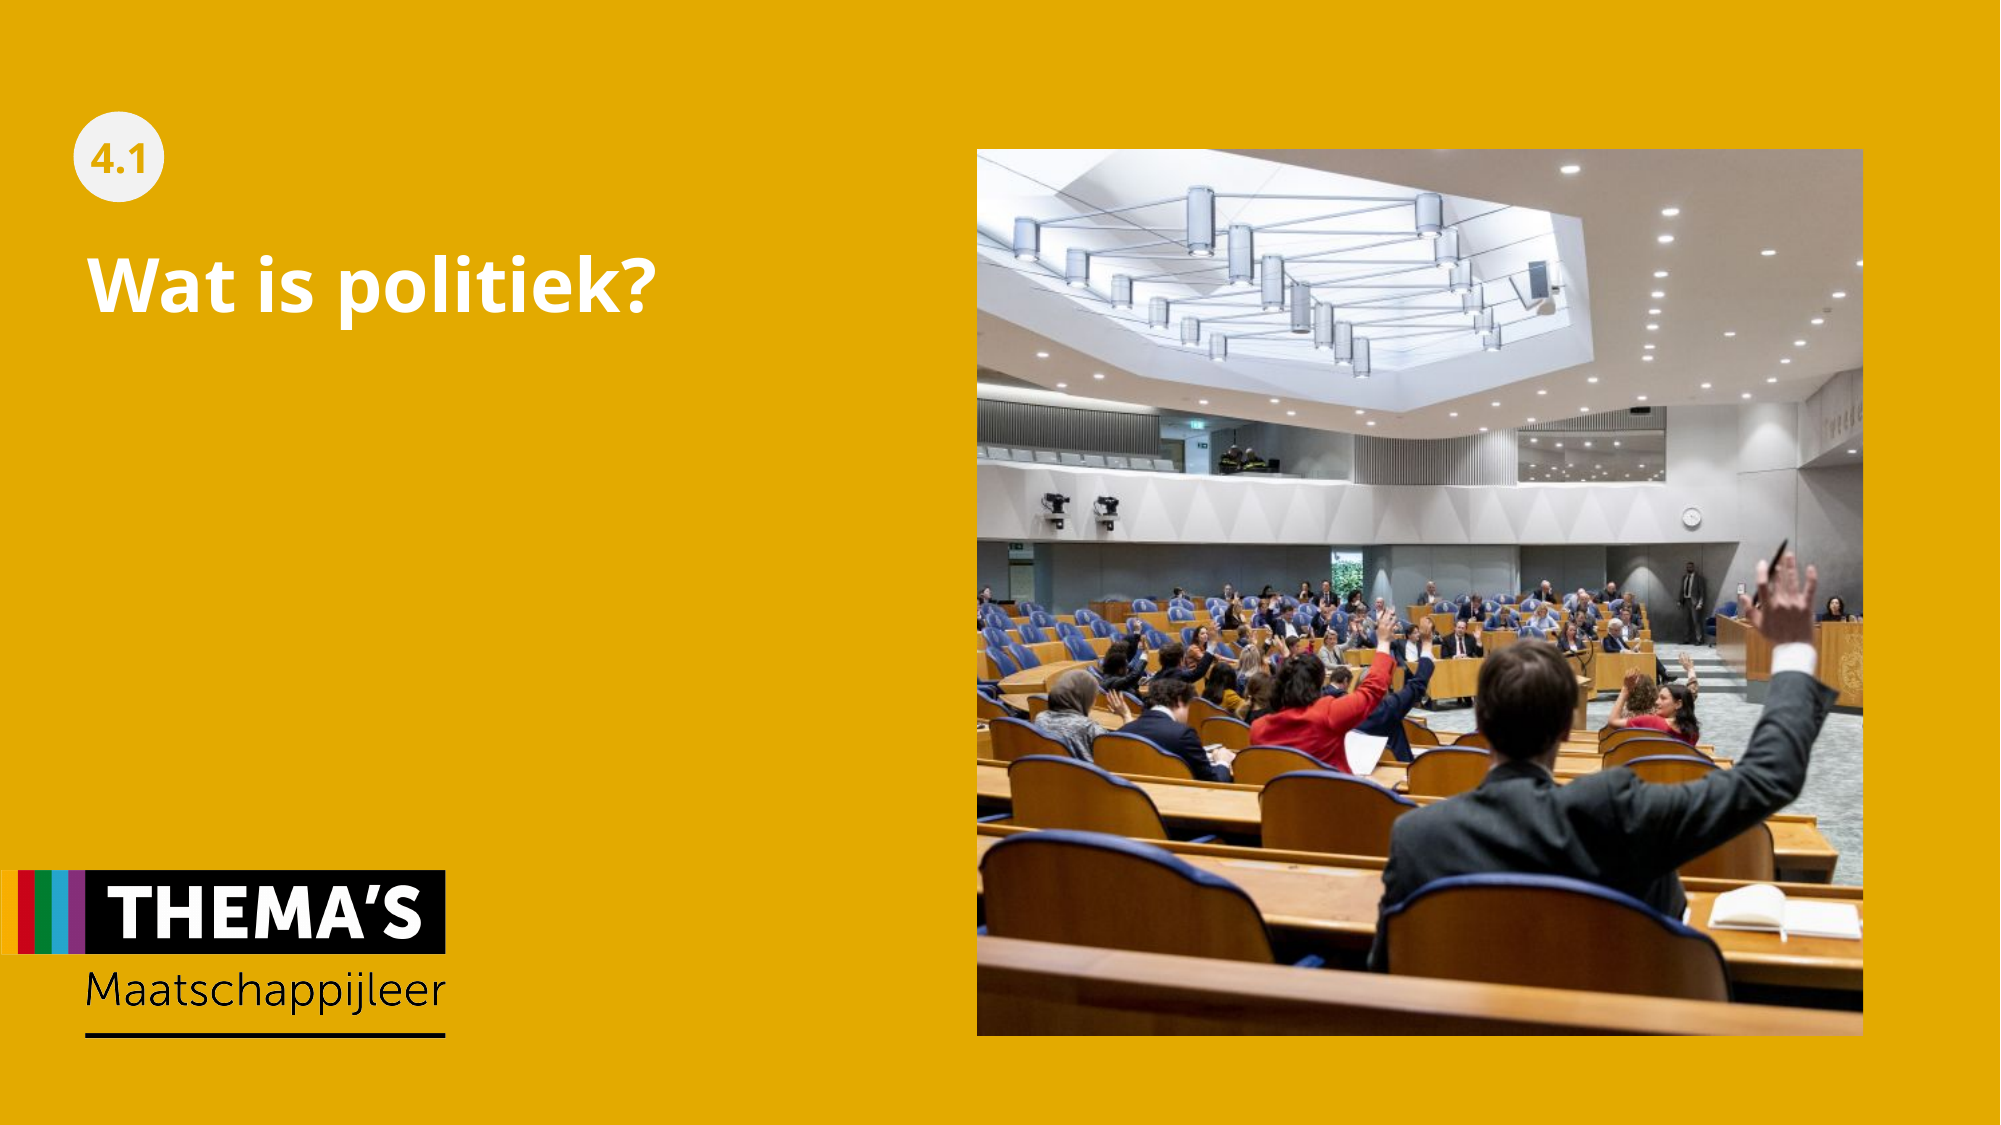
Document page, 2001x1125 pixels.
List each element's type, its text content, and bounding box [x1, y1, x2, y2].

picture [977, 149, 1864, 1036]
title 4.1 [71, 102, 170, 190]
list Wat is politiek? [72, 240, 928, 769]
picture [0, 786, 474, 1125]
